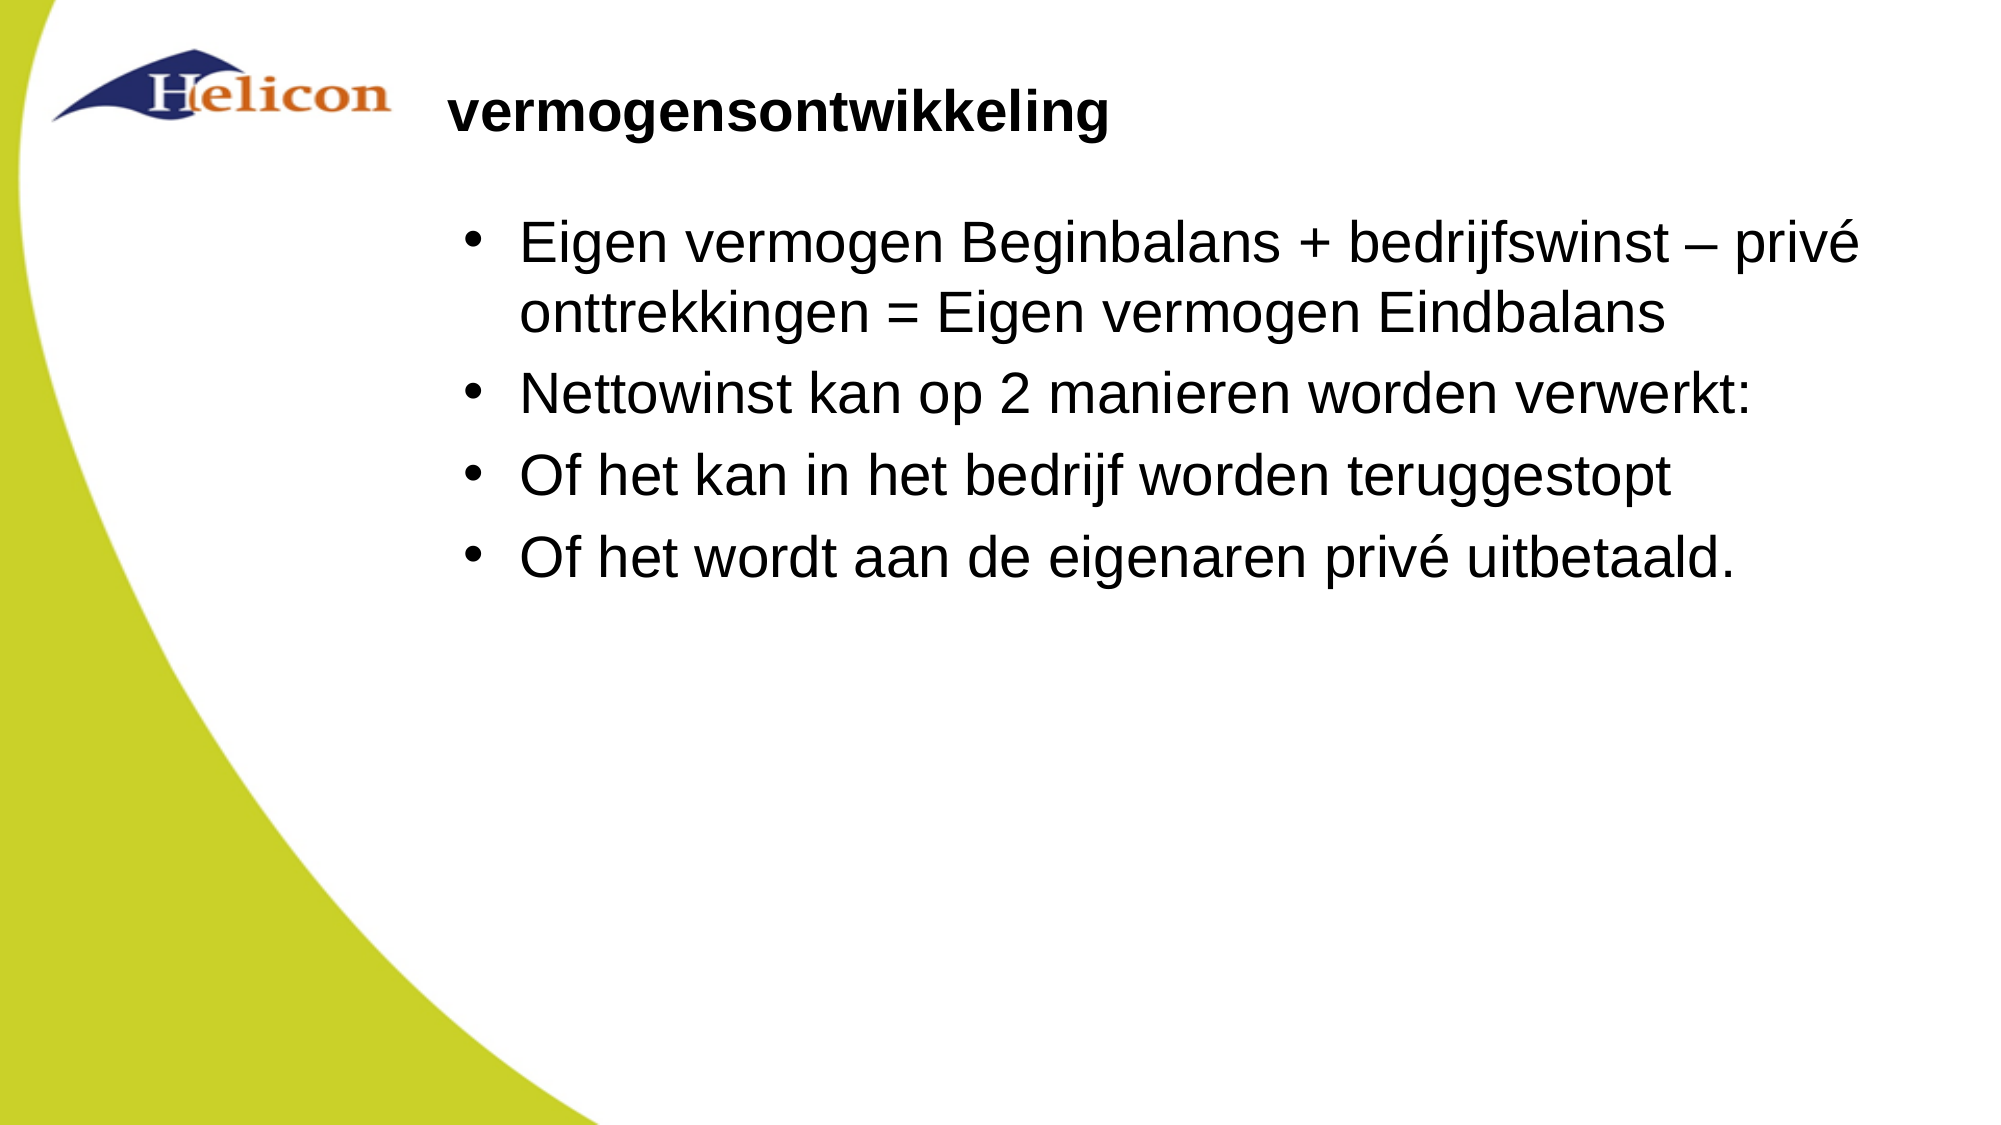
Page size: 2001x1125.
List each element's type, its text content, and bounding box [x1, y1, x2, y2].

picture [0, 0, 2000, 1125]
list Eigen vermogen Beginbalans + bedrijfswinst – privé onttrekkingen = Eigen vermogen Eindbalans Nettowinst kan op 2 manieren worden verwerkt: Of het kan in het bedrijf worden teruggestopt Of het wordt aan de eigenaren privé uitbetaald. [448, 196, 1900, 1005]
title vermogensontwikkeling [432, 54, 1887, 161]
